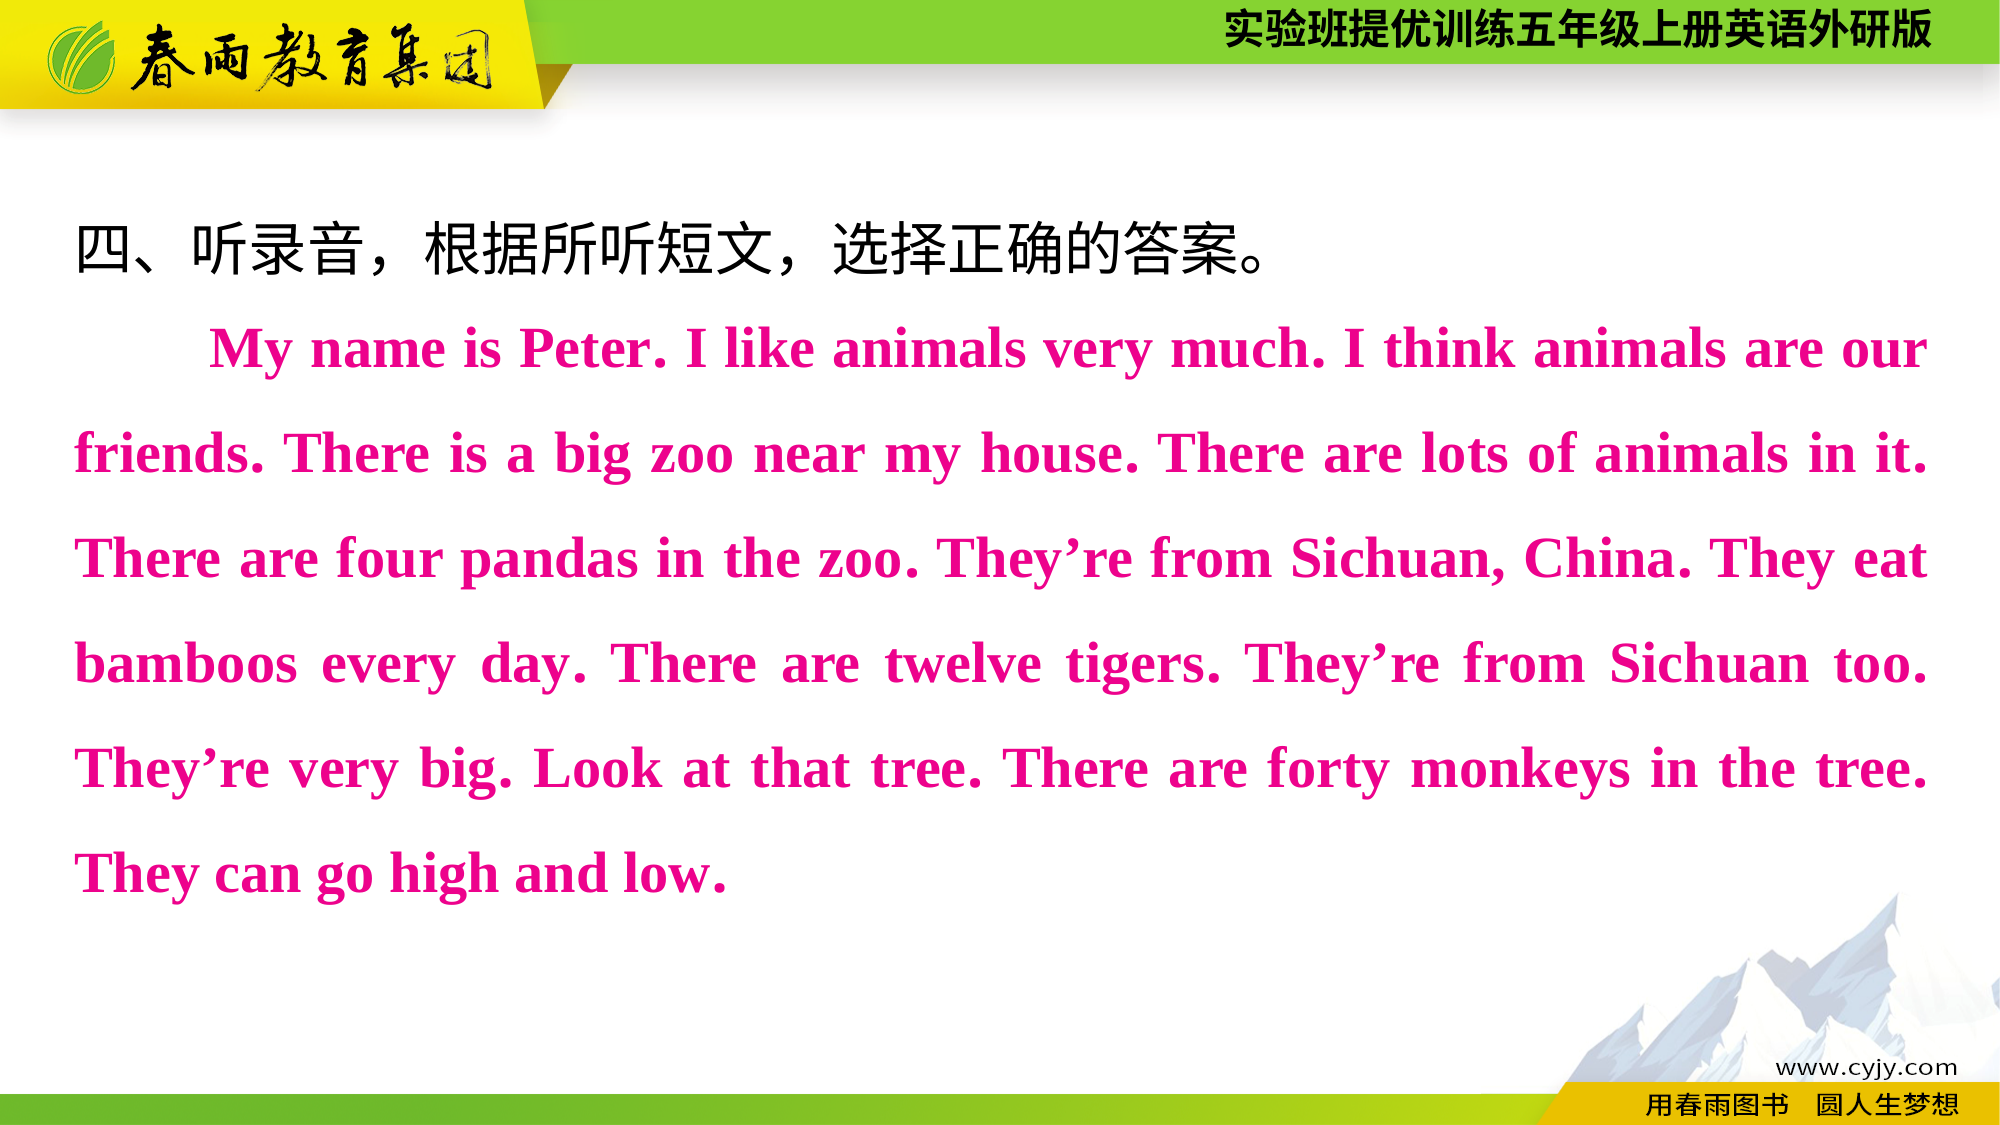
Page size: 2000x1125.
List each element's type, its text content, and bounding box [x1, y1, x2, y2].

picture [0, 0, 2000, 1125]
list 四、听录音，根据所听短文，选择正确的答案。 [59, 169, 1944, 267]
text_box My name is Peter. I like animals very much. I think animals are our friends. There is a big zoo near my house. There are lots of animals in it. There are four pandas in the zoo. They’re from Sichuan, China. They eat bamboos every day. There are twelve tigers. They’re from Sichuan too. They’re very big. Look at that tree. There are forty monkeys in the tree. They can go high and low. [59, 267, 1944, 912]
